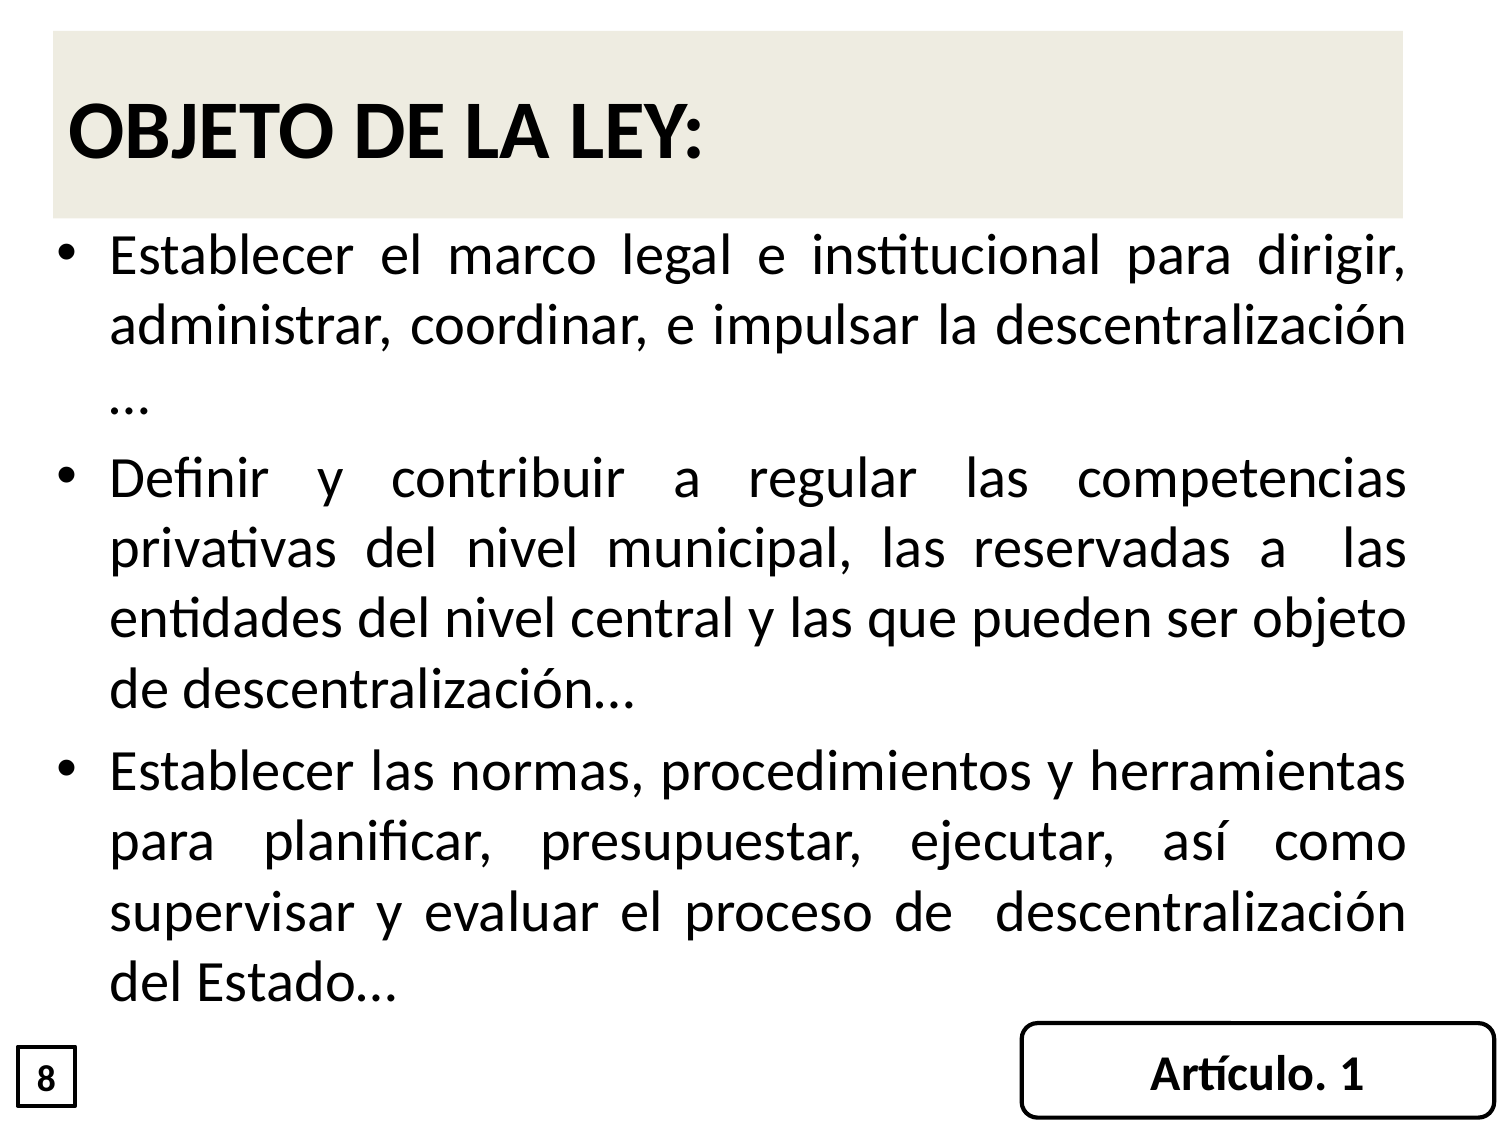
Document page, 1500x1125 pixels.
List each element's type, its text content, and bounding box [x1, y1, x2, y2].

list Establecer el marco legal e institucional para dirigir, administrar, coordinar, e impulsar la descentralización … Definir y contribuir a regular las competencias privativas del nivel municipal, las reservadas a las entidades del nivel central y las que pueden ser objeto de descentralización… Establecer las normas, procedimientos y herramientas para planificar, presupuestar, ejecutar, así como supervisar y evaluar el proceso de descentralización del Estado… [41, 208, 1425, 1024]
text_box OBJETO DE LA LEY: [53, 30, 1403, 219]
text_box 8 [16, 1045, 77, 1108]
text_box Artículo. 1 [1019, 1020, 1497, 1120]
